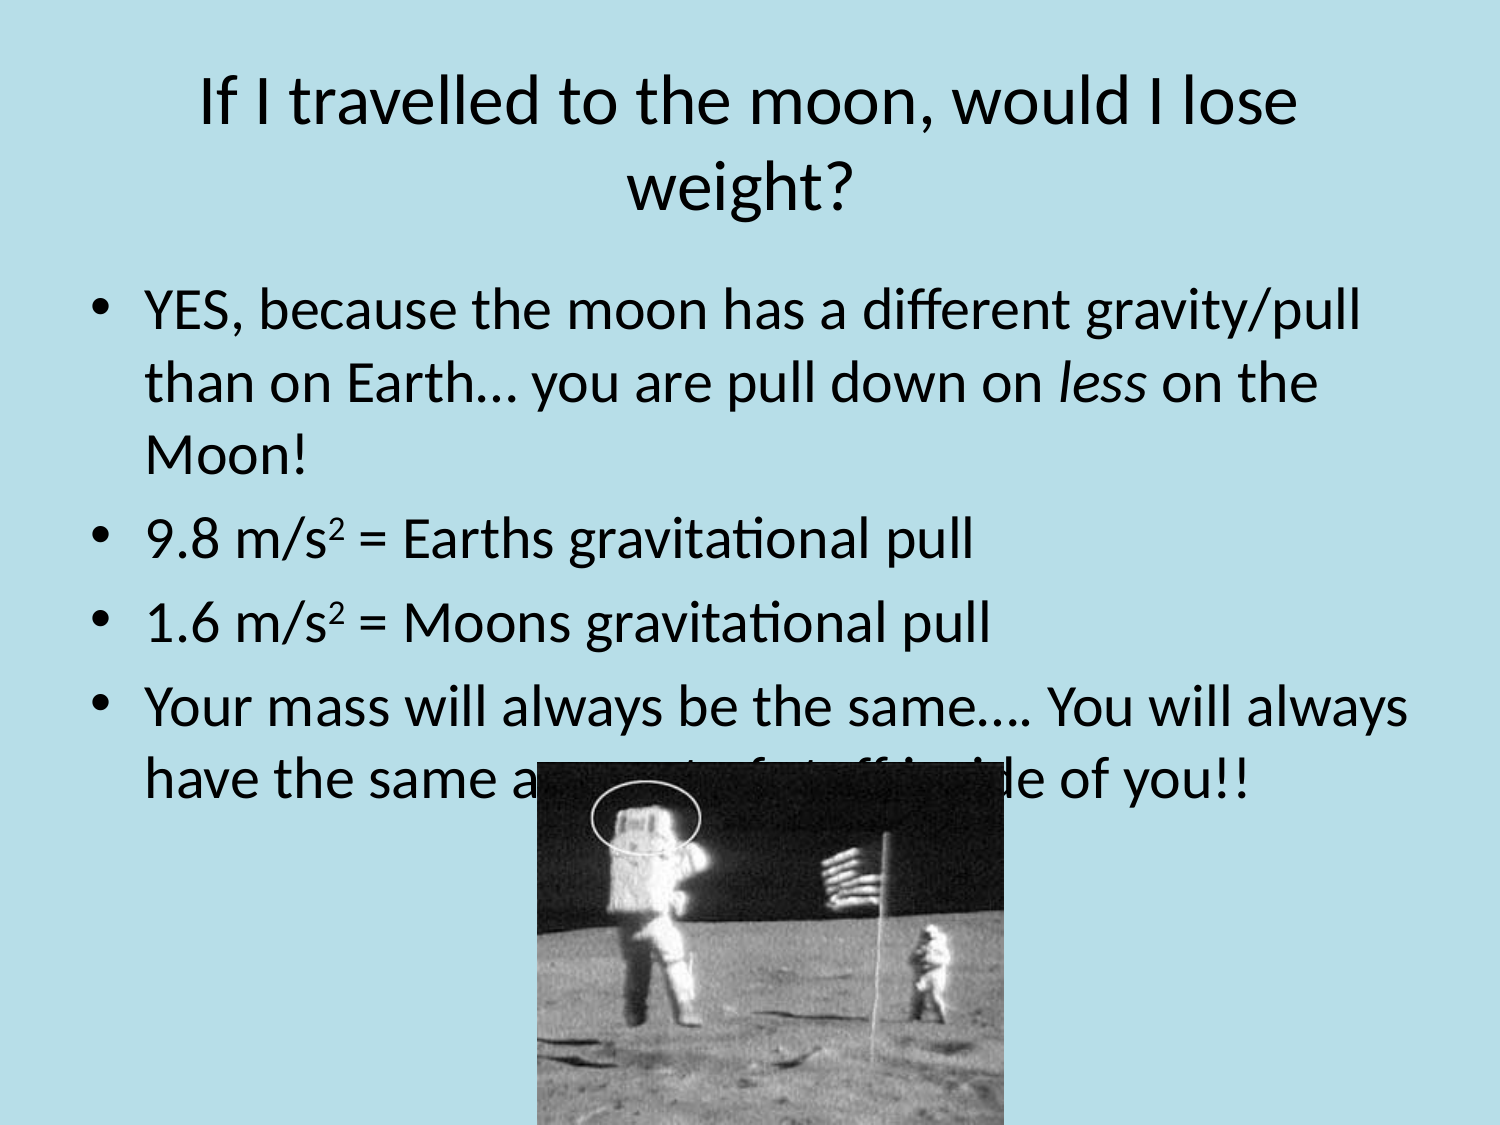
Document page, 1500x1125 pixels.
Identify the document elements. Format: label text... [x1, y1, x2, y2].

title If I travelled to the moon, would I lose weight? [75, 45, 1425, 233]
list YES, because the moon has a different gravity/pull than on Earth… you are pull down on less on the Moon! 9.8 m/s2 = Earths gravitational pull 1.6 m/s2 = Moons gravitational pull Your mass will always be the same…. You will always have the same amount of stuff inside of you!! [75, 262, 1425, 825]
picture [537, 762, 1004, 1125]
